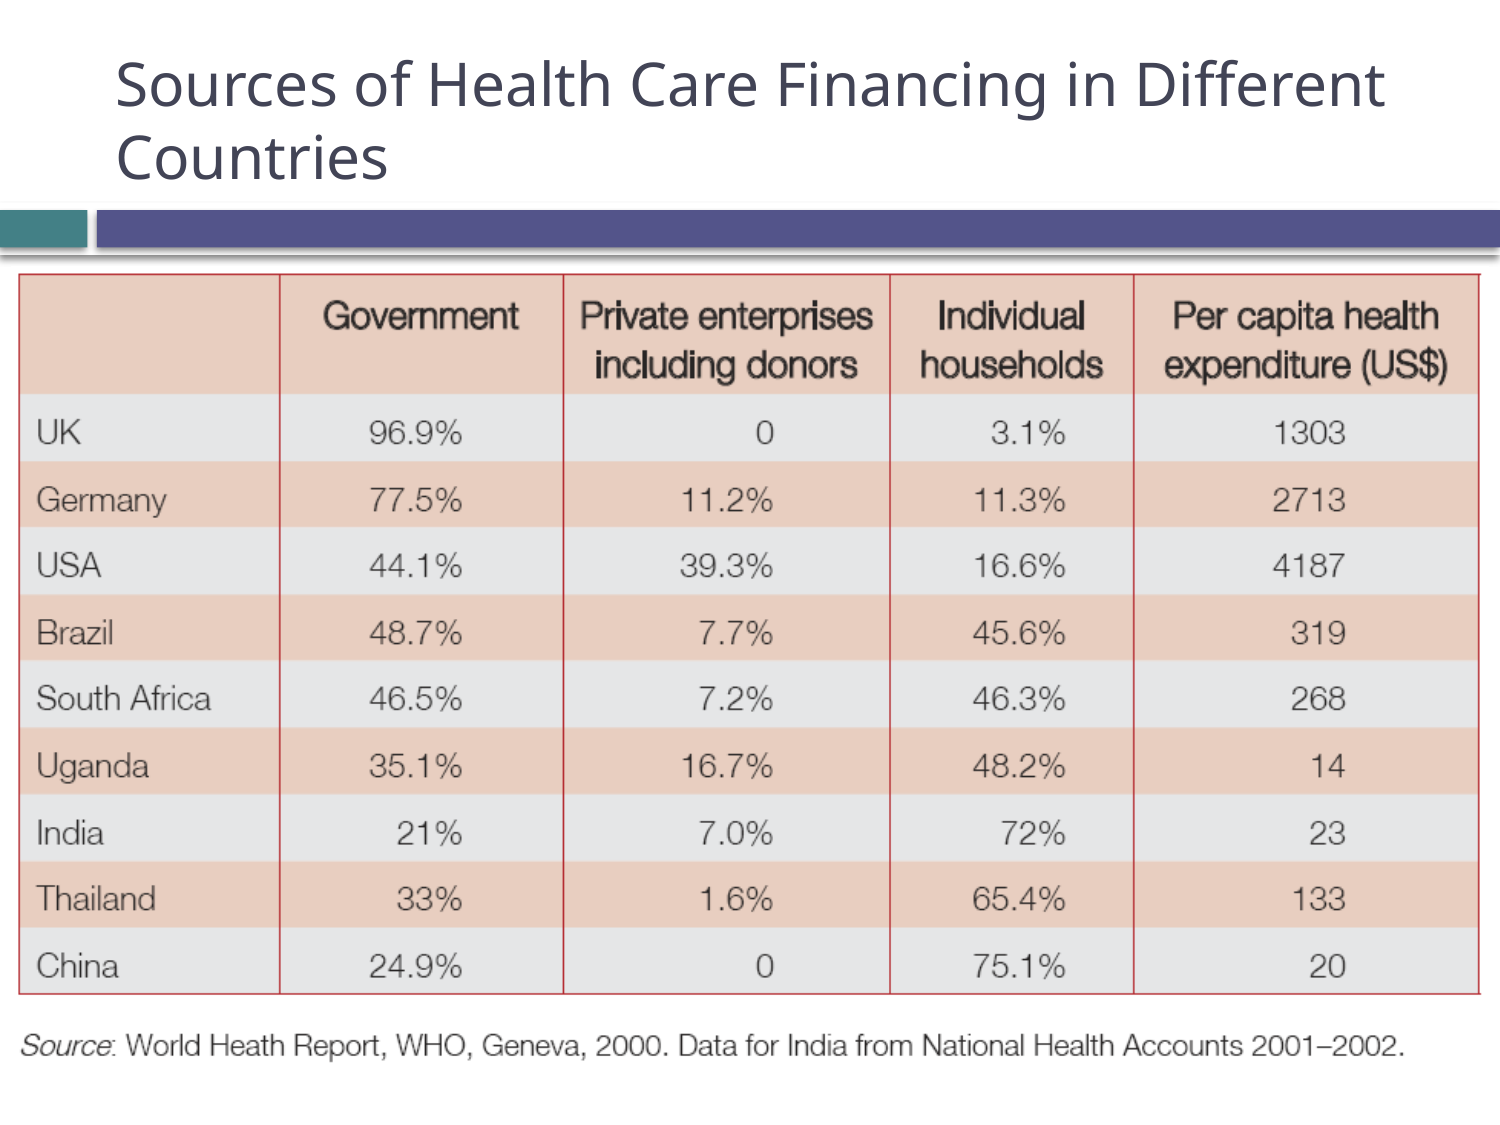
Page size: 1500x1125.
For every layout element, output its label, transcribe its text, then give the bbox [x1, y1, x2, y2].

title Sources of Health Care Financing in Different Countries [100, 37, 1438, 200]
picture [11, 266, 1489, 1067]
